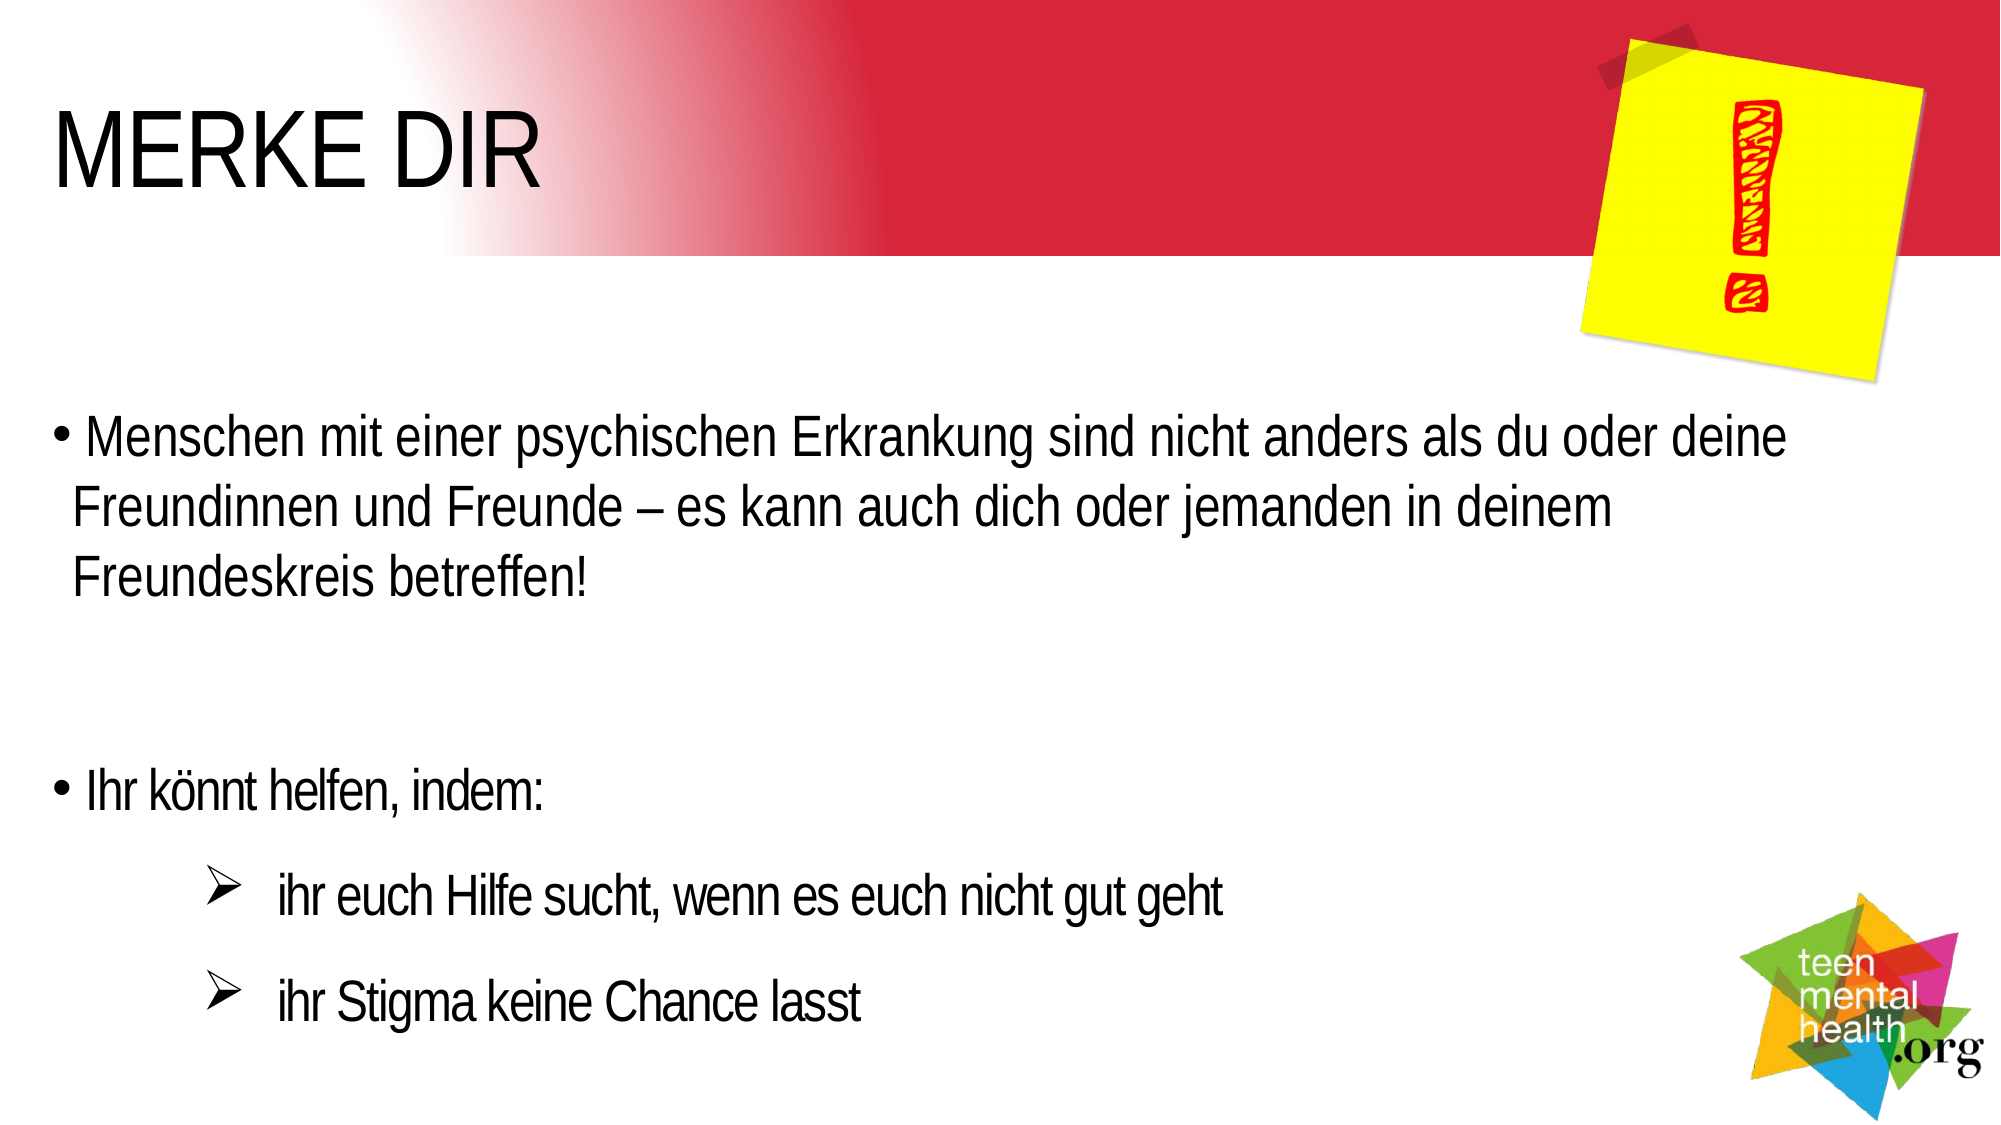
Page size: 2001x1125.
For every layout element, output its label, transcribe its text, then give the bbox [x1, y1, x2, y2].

title MERKE DIR [50, 75, 1556, 265]
picture [0, 0, 2000, 412]
text_box Menschen mit einer psychischen Erkrankung sind nicht anders als du oder deine Freundinnen und Freunde – es kann auch dich oder jemanden in deinem Freundeskreis betreffen! Ihr könnt helfen, indem: ihr euch Hilfe sucht, wenn es euch nicht gut geht ihr Stigma keine Chance lasst [50, 361, 1809, 1033]
picture [1739, 892, 1984, 1121]
